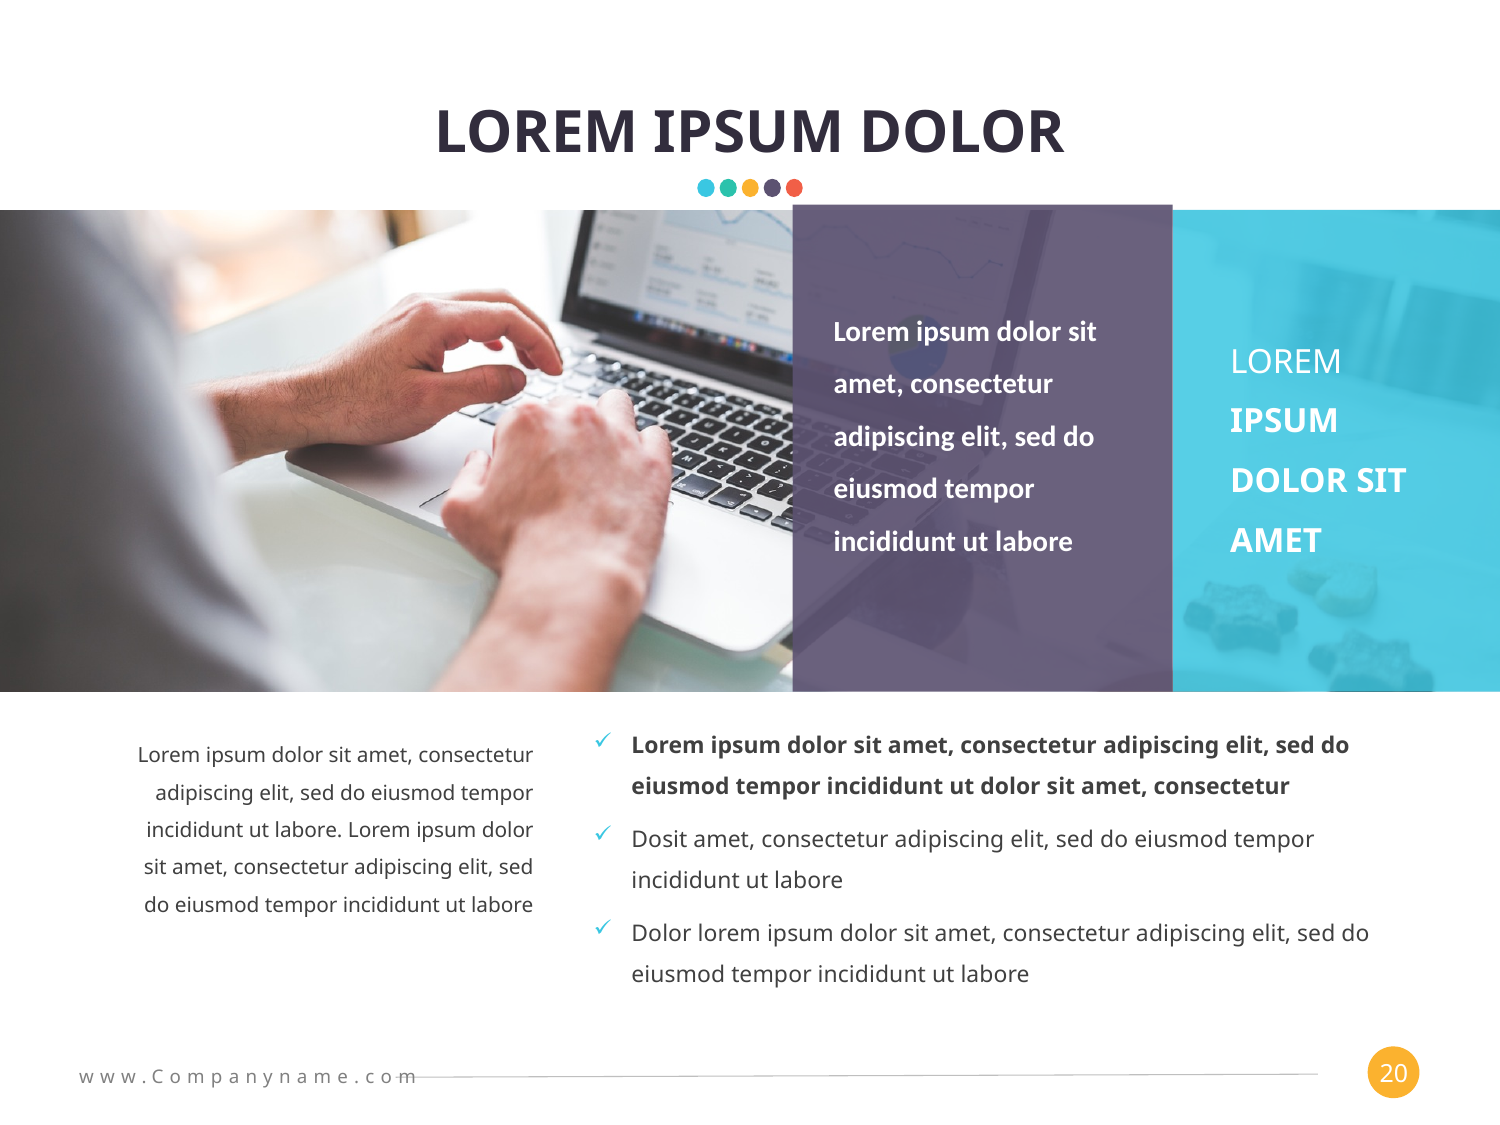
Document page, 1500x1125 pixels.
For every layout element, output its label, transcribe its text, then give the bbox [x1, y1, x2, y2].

text_box Lorem ipsum dolor sit amet, consectetur adipiscing elit, sed do eiusmod tempor incididunt ut dolor sit amet, consectetur Dosit amet, consectetur adipiscing elit, sed do eiusmod tempor incididunt ut labore Dolor lorem ipsum dolor sit amet, consectetur adipiscing elit, sed do eiusmod tempor incididunt ut labore [578, 705, 1427, 999]
text_box Lorem ipsum dolor sit amet, consectetur adipiscing elit, sed do eiusmod tempor incididunt ut labore. Lorem ipsum dolor sit amet, consectetur adipiscing elit, sed do eiusmod tempor incididunt ut labore [121, 721, 549, 924]
picture [0, 210, 1500, 692]
text_box [791, 204, 1174, 210]
title LOREM IPSUM DOLOR [0, 42, 1500, 173]
